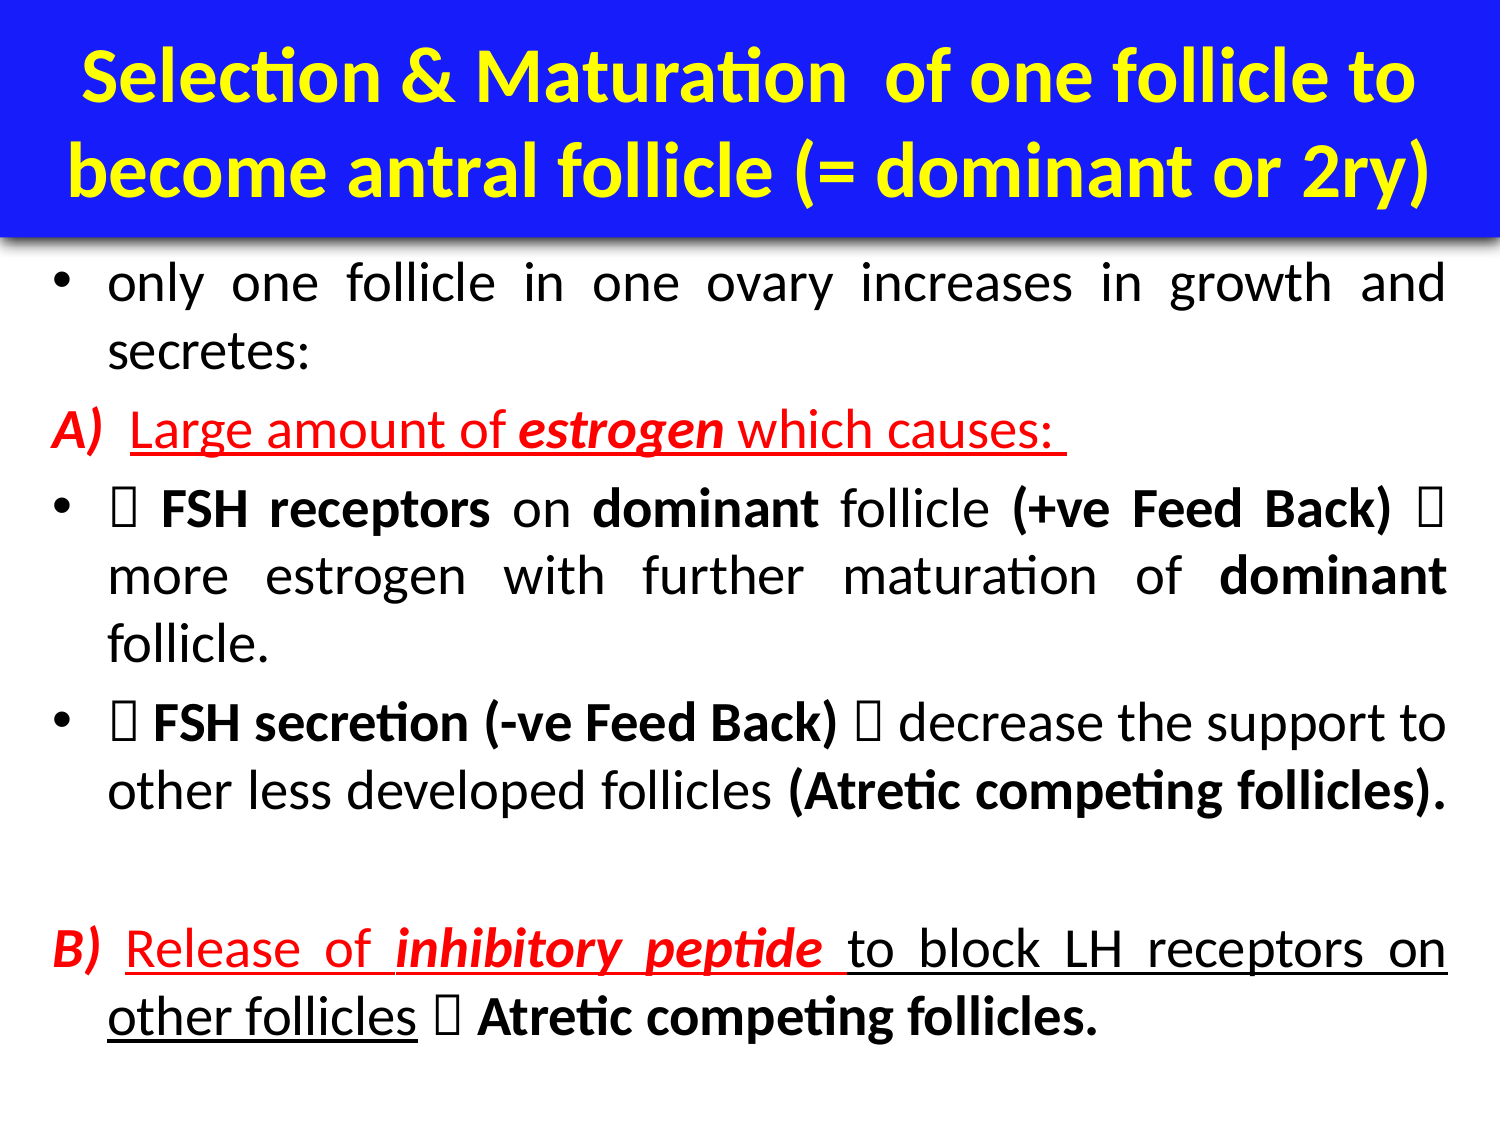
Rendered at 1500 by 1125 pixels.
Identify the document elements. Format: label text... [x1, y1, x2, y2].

title Selection & Maturation of one follicle to become antral follicle (= dominant or 2ry) [0, 0, 1500, 238]
list only one follicle in one ovary increases in growth and secretes: A) Large amount of estrogen which causes:  FSH receptors on dominant follicle (+ve Feed Back)  more estrogen with further maturation of dominant follicle.  FSH secretion (-ve Feed Back)  decrease the support to other less developed follicles (Atretic competing follicles). B) Release of inhibitory peptide to block LH receptors on other follicles  Atretic competing follicles. [37, 237, 1463, 1125]
